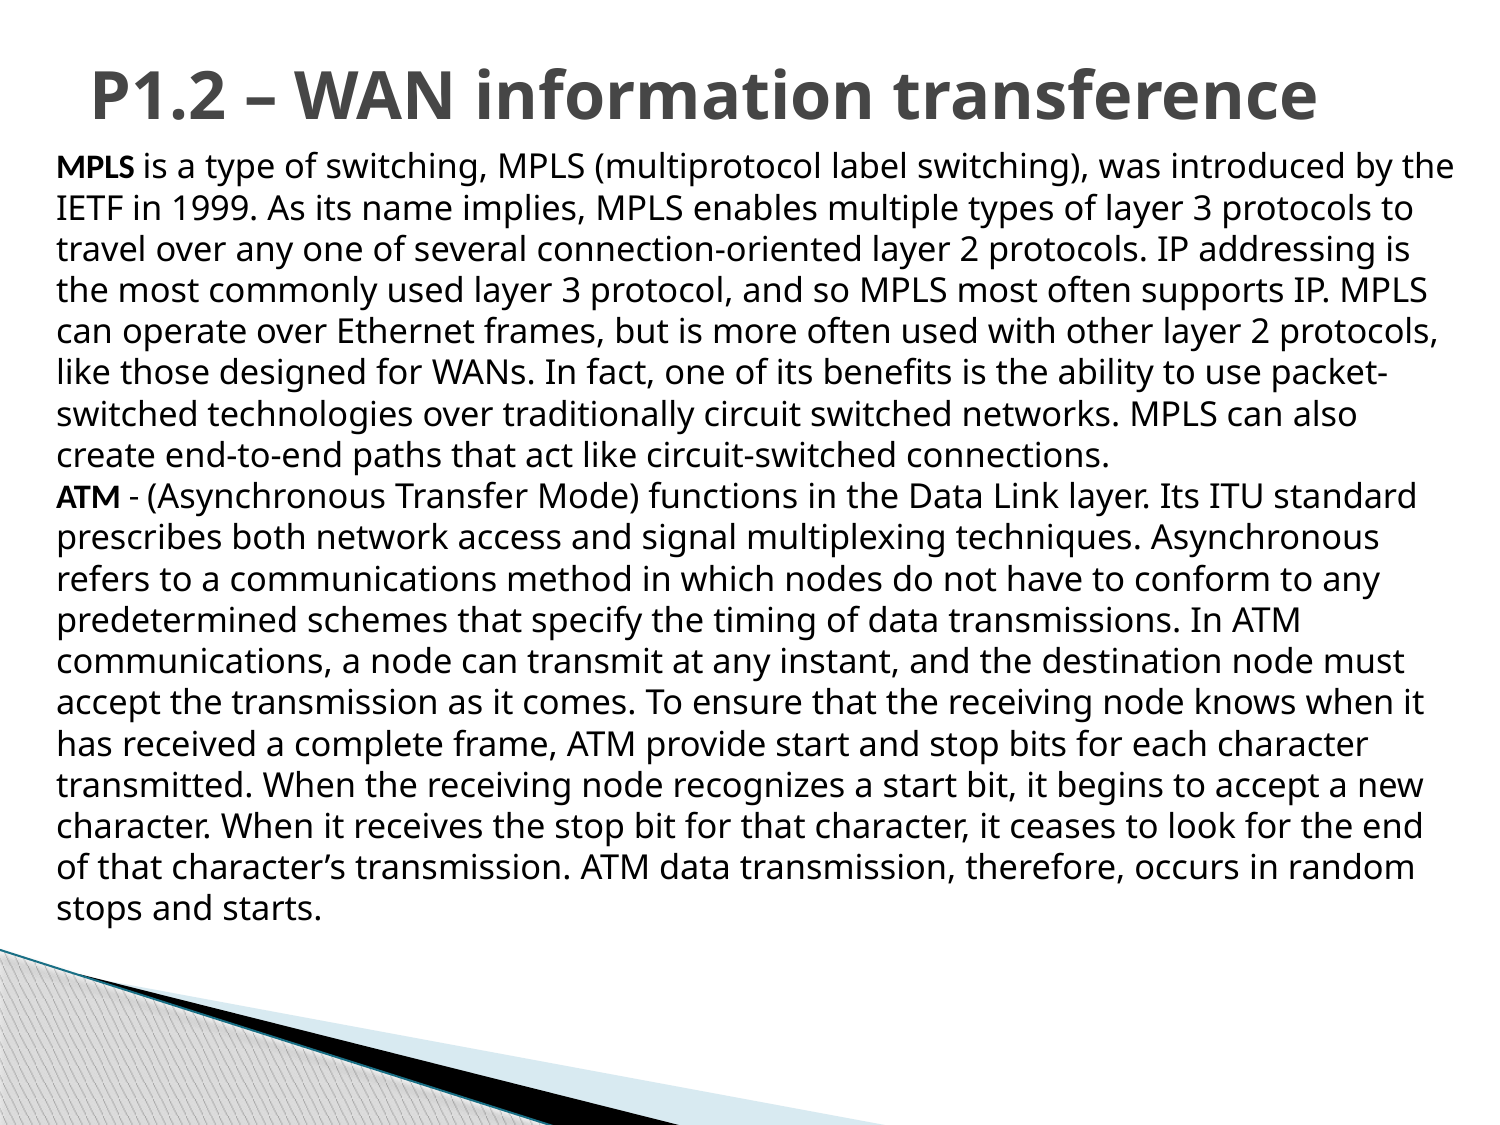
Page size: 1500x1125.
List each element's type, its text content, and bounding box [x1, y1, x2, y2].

text_box P1.2 – WAN information transference [74, 45, 1425, 173]
text_box MPLS is a type of switching, MPLS (multiprotocol label switching), was introduced by the IETF in 1999. As its name implies, MPLS enables multiple types of layer 3 protocols to travel over any one of several connection-oriented layer 2 protocols. IP addressing is the most commonly used layer 3 protocol, and so MPLS most often supports IP. MPLS can operate over Ethernet frames, but is more often used with other layer 2 protocols, like those designed for WANs. In fact, one of its benefits is the ability to use packet-switched technologies over traditionally circuit switched networks. MPLS can also create end-to-end paths that act like circuit-switched connections. ATM - (Asynchronous Transfer Mode) functions in the Data Link layer. Its ITU standard prescribes both network access and signal multiplexing techniques. Asynchronous refers to a communications method in which nodes do not have to conform to any predetermined schemes that specify the timing of data transmissions. In ATM communications, a node can transmit at any instant, and the destination node must accept the transmission as it comes. To ensure that the receiving node knows when it has received a complete frame, ATM provide start and stop bits for each character transmitted. When the receiving node recognizes a start bit, it begins to accept a new character. When it receives the stop bit for that character, it ceases to look for the end of that character’s transmission. ATM data transmission, therefore, occurs in random stops and starts. [41, 137, 1472, 1047]
